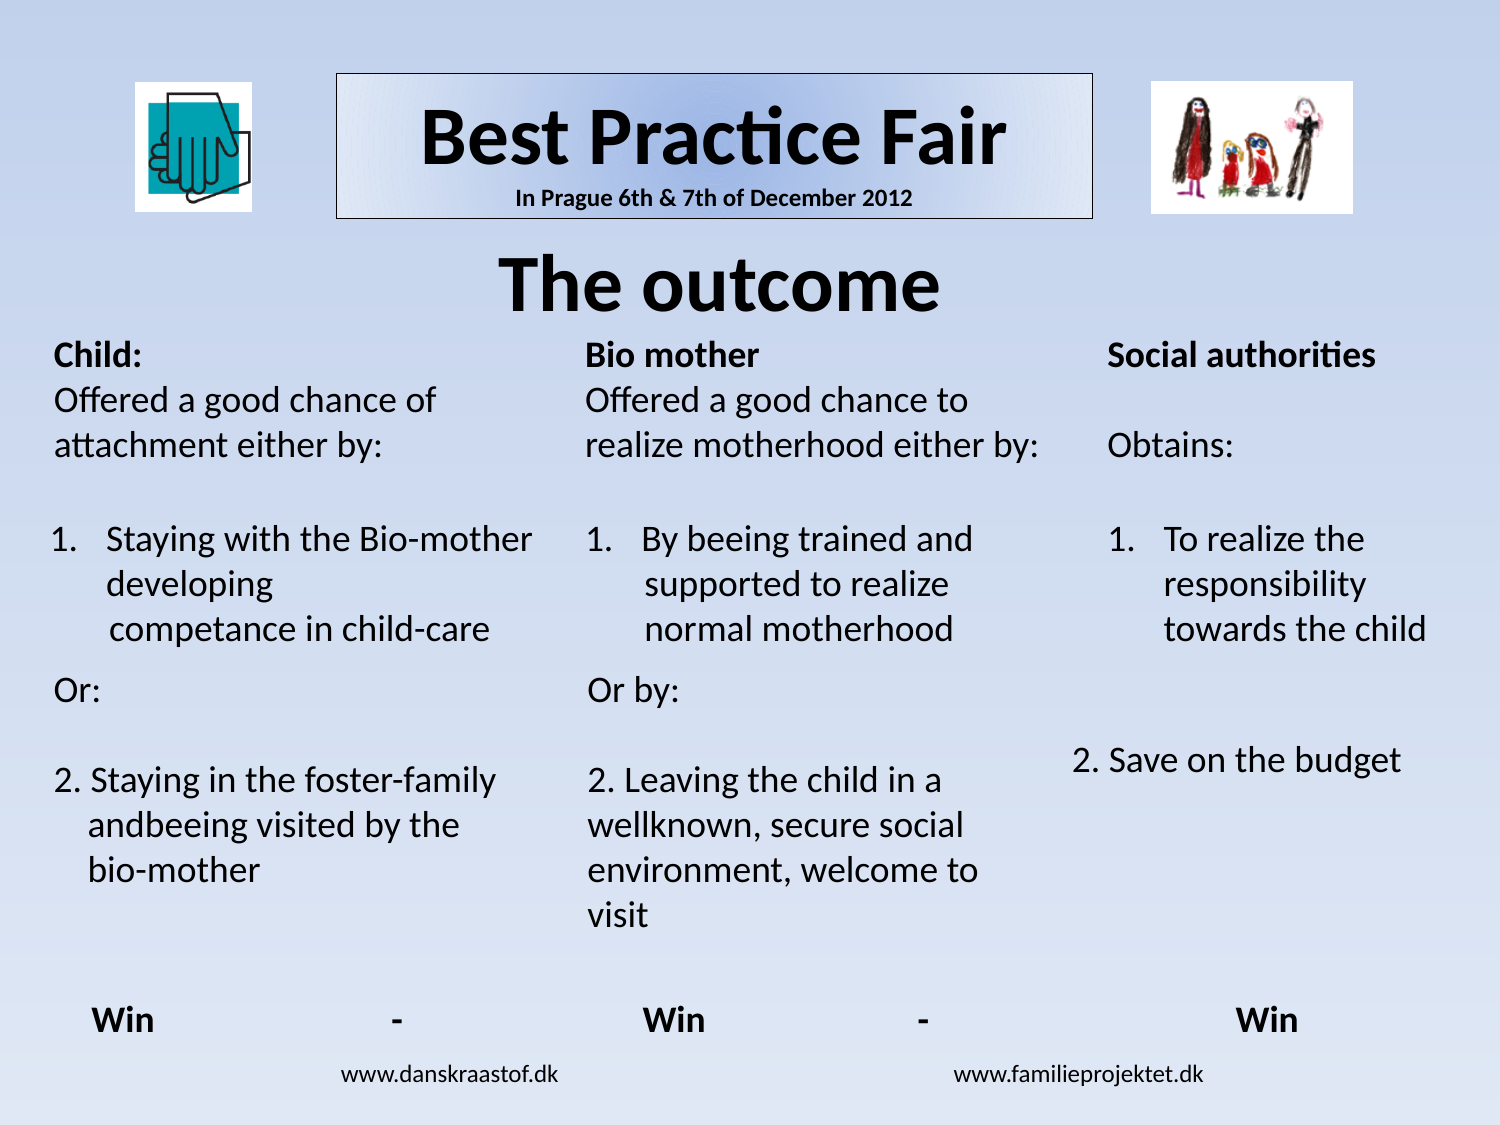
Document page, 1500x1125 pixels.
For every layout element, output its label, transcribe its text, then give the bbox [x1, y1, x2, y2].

picture [135, 82, 252, 212]
text_box Or by: 2. Leaving the child in a wellknown, secure social environment, welcome to visit [572, 657, 1010, 988]
text_box To realize the responsibility towards the child [1092, 506, 1459, 656]
text_box Bio mother Offered a good chance to realize motherhood either by: [570, 322, 1067, 472]
text_box Win - [627, 988, 980, 1042]
picture [1151, 80, 1353, 214]
text_box Win - [76, 987, 443, 1048]
text_box Child: Offered a good chance of attachment either by: [39, 322, 512, 472]
text_box Best Practice Fair In Prague 6th & 7th of December 2012 [336, 73, 1093, 219]
text_box Win [1068, 987, 1314, 1042]
subtitle The outcome [442, 222, 998, 337]
text_box Staying with the Bio-mother developing competance in child-care [34, 506, 557, 656]
text_box By beeing trained and supported to realize normal motherhood [570, 506, 1008, 656]
text_box 2. Save on the budget [1057, 682, 1495, 833]
footer www.danskraastof.dk www.familieprojektet.dk [112, 1042, 1436, 1103]
text_box Or: 2. Staying in the foster-family andbeeing visited by the bio-mother [38, 657, 536, 898]
text_box Social authorities Obtains: [1092, 322, 1397, 472]
